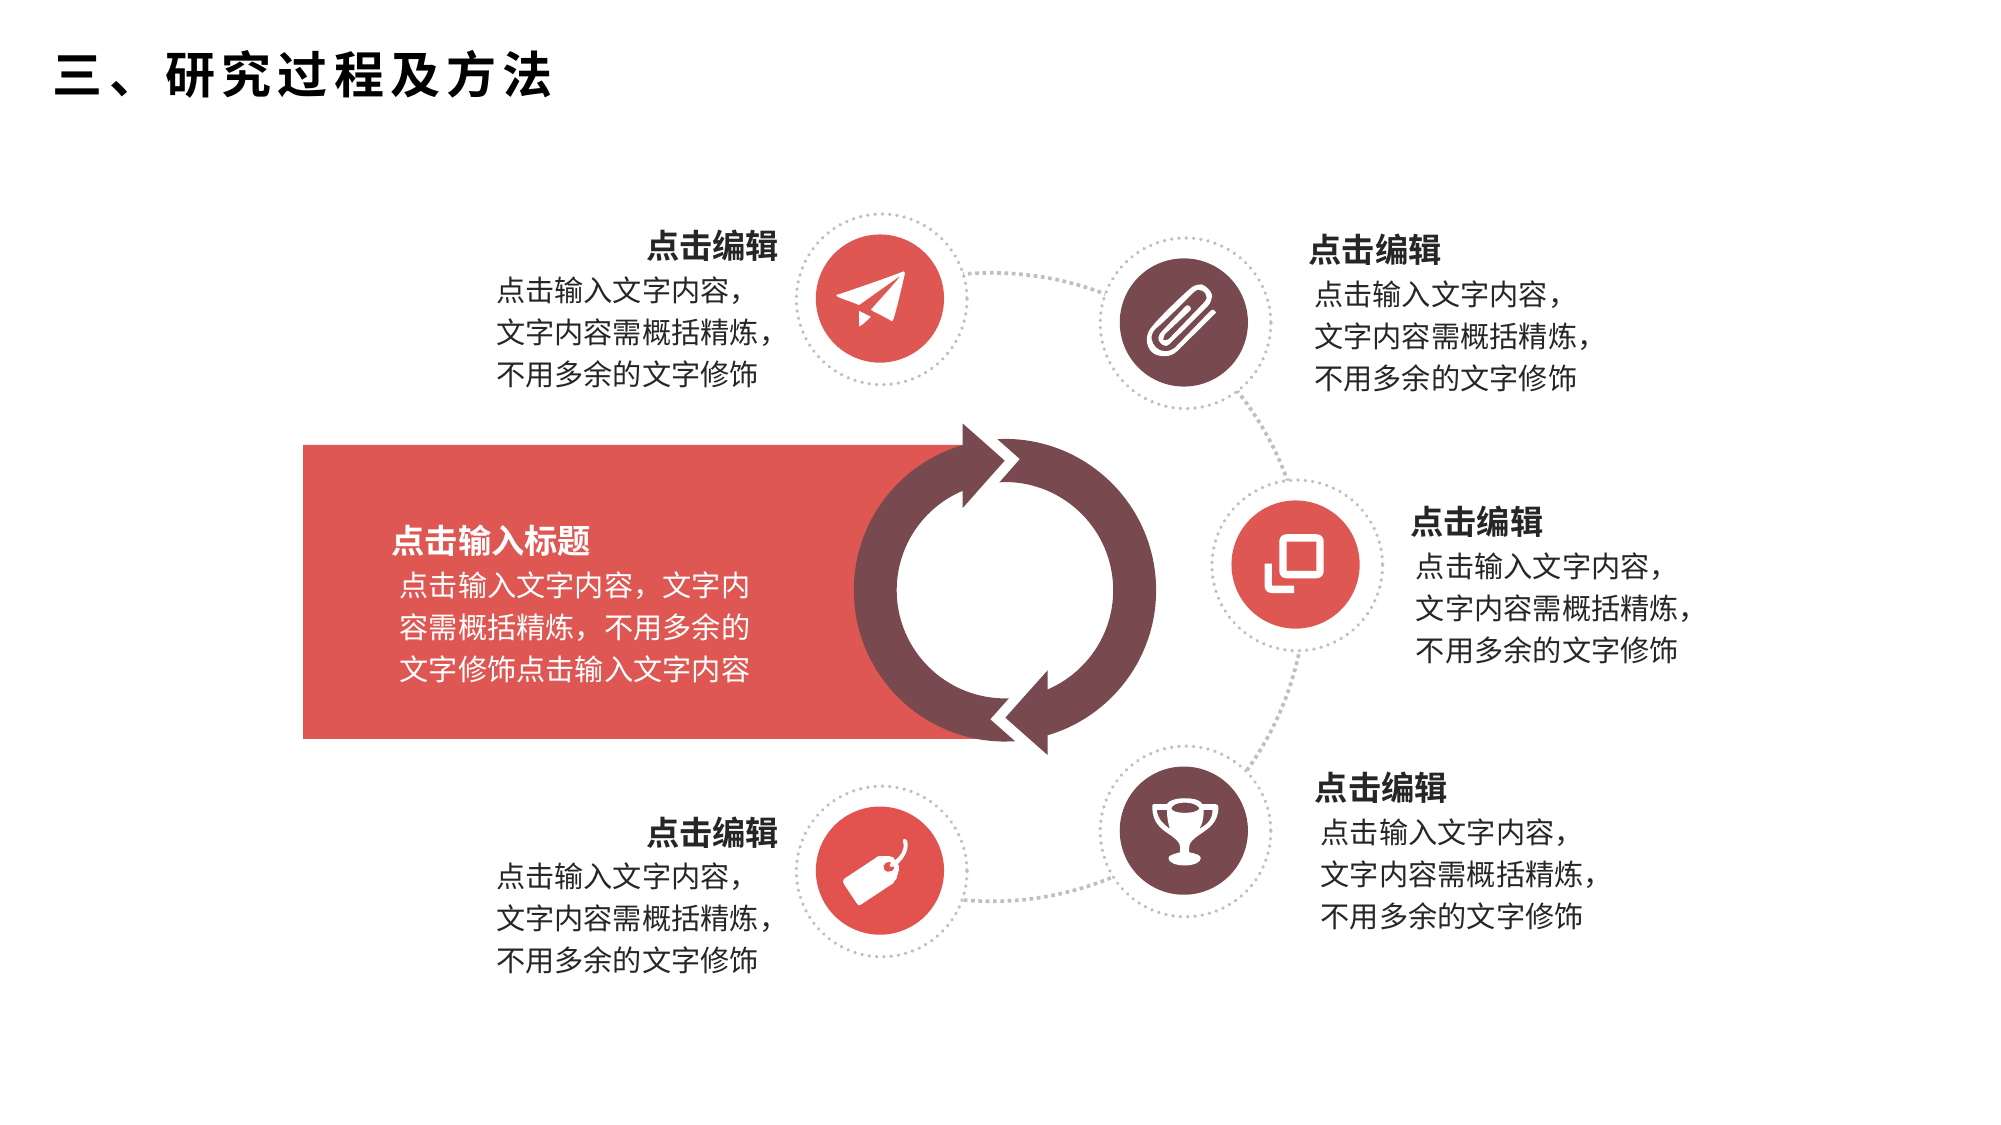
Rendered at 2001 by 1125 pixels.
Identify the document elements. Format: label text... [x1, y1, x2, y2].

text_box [1100, 237, 1271, 409]
text_box 点击输入文字内容，文字内容需概括精炼，不用多余的文字修饰点击输入文字内容 [384, 553, 778, 694]
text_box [1211, 479, 1383, 651]
text_box 点击输入文字内容，文字内容需概括精炼，不用多余的文字修饰 [478, 844, 774, 985]
text_box 点击输入文字内容，文字内容需概括精炼，不用多余的文字修饰 [1401, 533, 1697, 675]
text_box [1231, 651, 1299, 746]
text_box 点击编辑 [631, 794, 795, 859]
text_box [967, 836, 1100, 902]
text_box [967, 272, 1100, 313]
text_box 点击编辑 [631, 208, 795, 273]
text_box 点击编辑 [1395, 483, 1559, 549]
text_box [303, 444, 853, 739]
text_box 点击输入文字内容，文字内容需概括精炼，不用多余的文字修饰 [1305, 800, 1602, 941]
text_box 点击输入文字内容，文字内容需概括精炼，不用多余的文字修饰 [478, 258, 774, 399]
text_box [853, 423, 1157, 755]
text_box 点击编辑 [1300, 750, 1463, 815]
text_box 点击输入文字内容，文字内容需概括精炼，不用多余的文字修饰 [1299, 261, 1596, 403]
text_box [796, 786, 967, 957]
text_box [796, 213, 967, 385]
text_box 点击输入标题 [376, 503, 606, 568]
text_box 点击编辑 [1293, 211, 1457, 277]
text_box [1212, 409, 1287, 479]
text_box 三、研究过程及方法 [38, 35, 631, 111]
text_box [1100, 746, 1271, 917]
